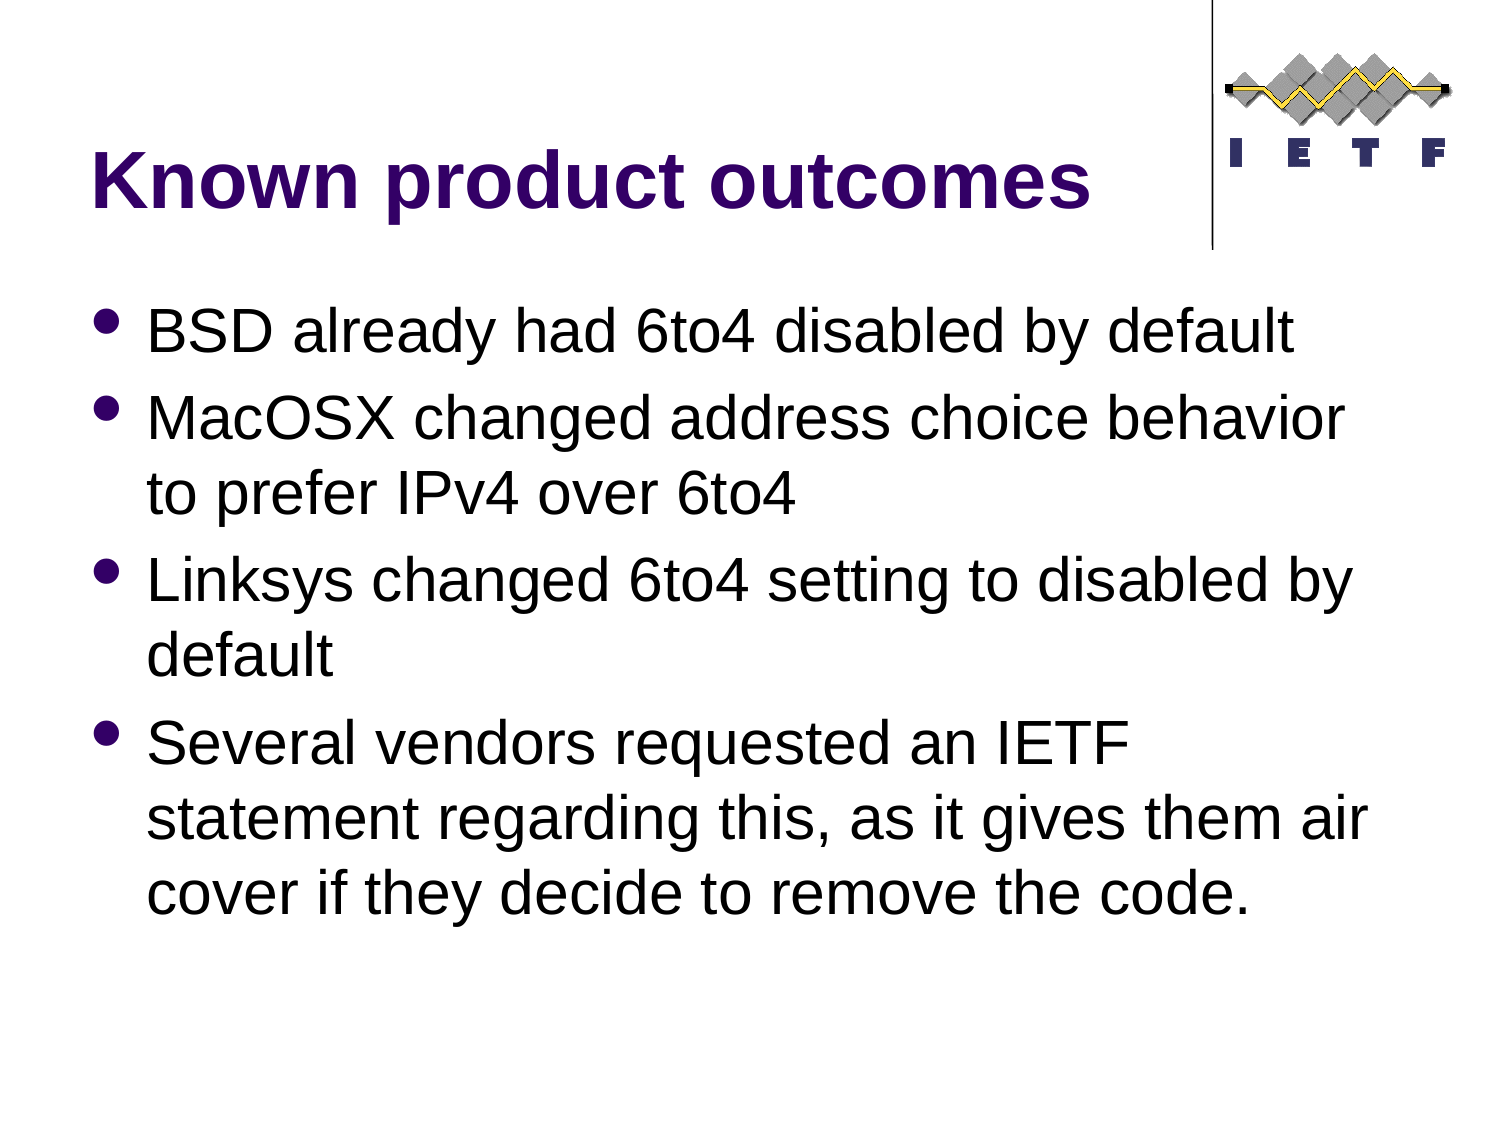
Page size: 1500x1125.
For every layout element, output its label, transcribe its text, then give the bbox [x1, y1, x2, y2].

picture [1212, 37, 1463, 181]
title Known product outcomes [74, 19, 1201, 233]
list BSD already had 6to4 disabled by default MacOSX changed address choice behavior to prefer IPv4 over 6to4 Linksys changed 6to4 setting to disabled by default Several vendors requested an IETF statement regarding this, as it gives them air cover if they decide to remove the code. [74, 281, 1426, 1006]
